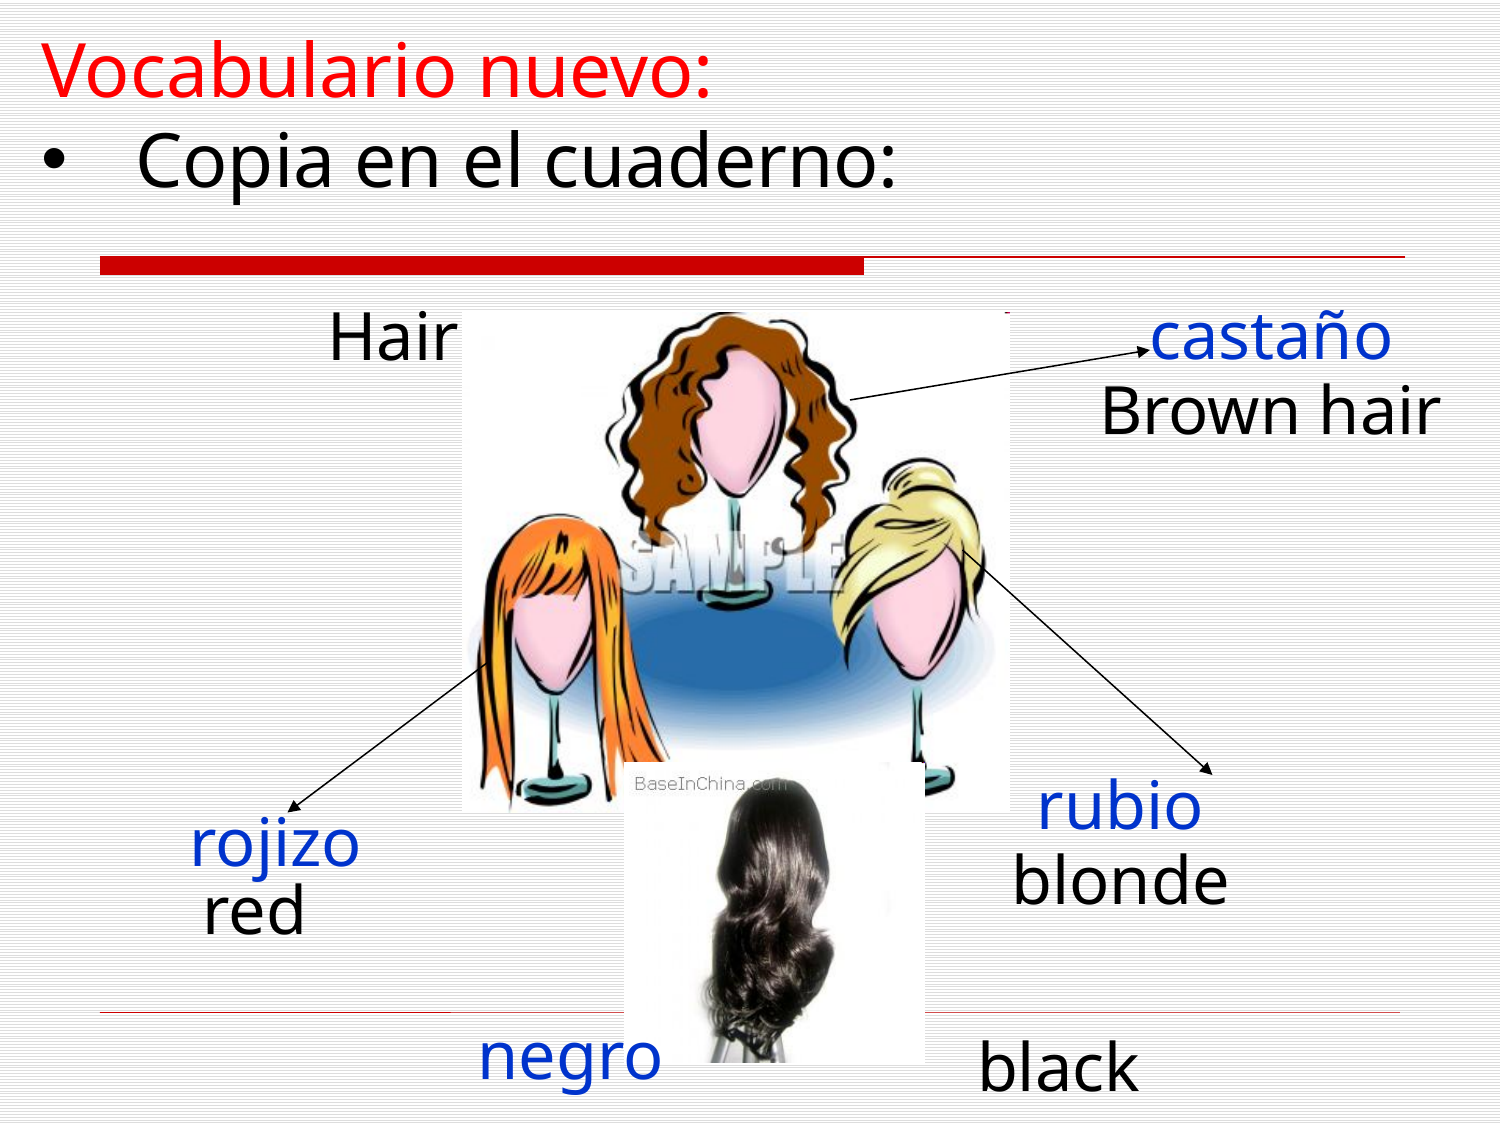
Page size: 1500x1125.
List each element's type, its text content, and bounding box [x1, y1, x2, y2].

text_box red [187, 862, 619, 956]
text_box Hair [312, 288, 791, 382]
text_box rubio [1021, 756, 1500, 850]
text_box Brown hair [1084, 362, 1500, 456]
text_box rojizo [174, 794, 619, 888]
text_box blonde [996, 831, 1475, 925]
picture [462, 312, 1010, 1063]
text_box Vocabulario nuevo: Copia en el cuaderno: [26, 15, 1213, 211]
text_box negro [462, 1006, 941, 1100]
text_box black [962, 1019, 1441, 1113]
text_box castaño [1134, 287, 1488, 362]
